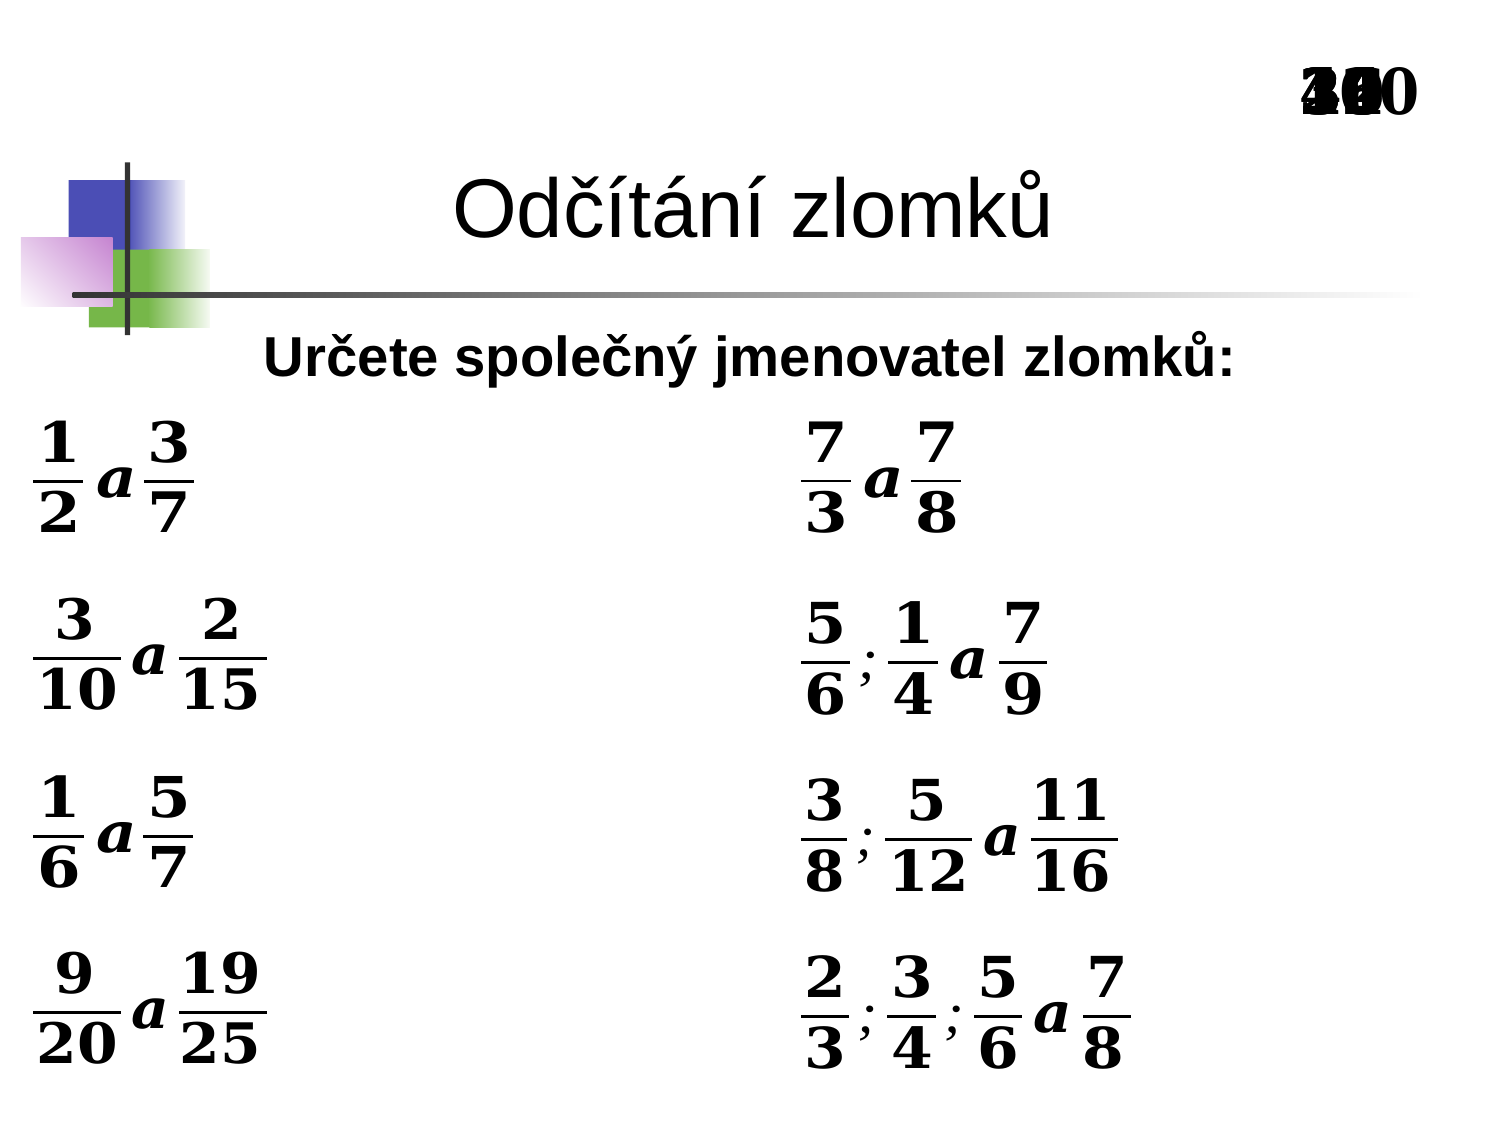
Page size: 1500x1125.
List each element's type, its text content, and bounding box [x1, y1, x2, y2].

text_box Určete společný jmenovatel zlomků: [0, 312, 1500, 396]
text_box Odčítání zlomků [266, 146, 1241, 262]
